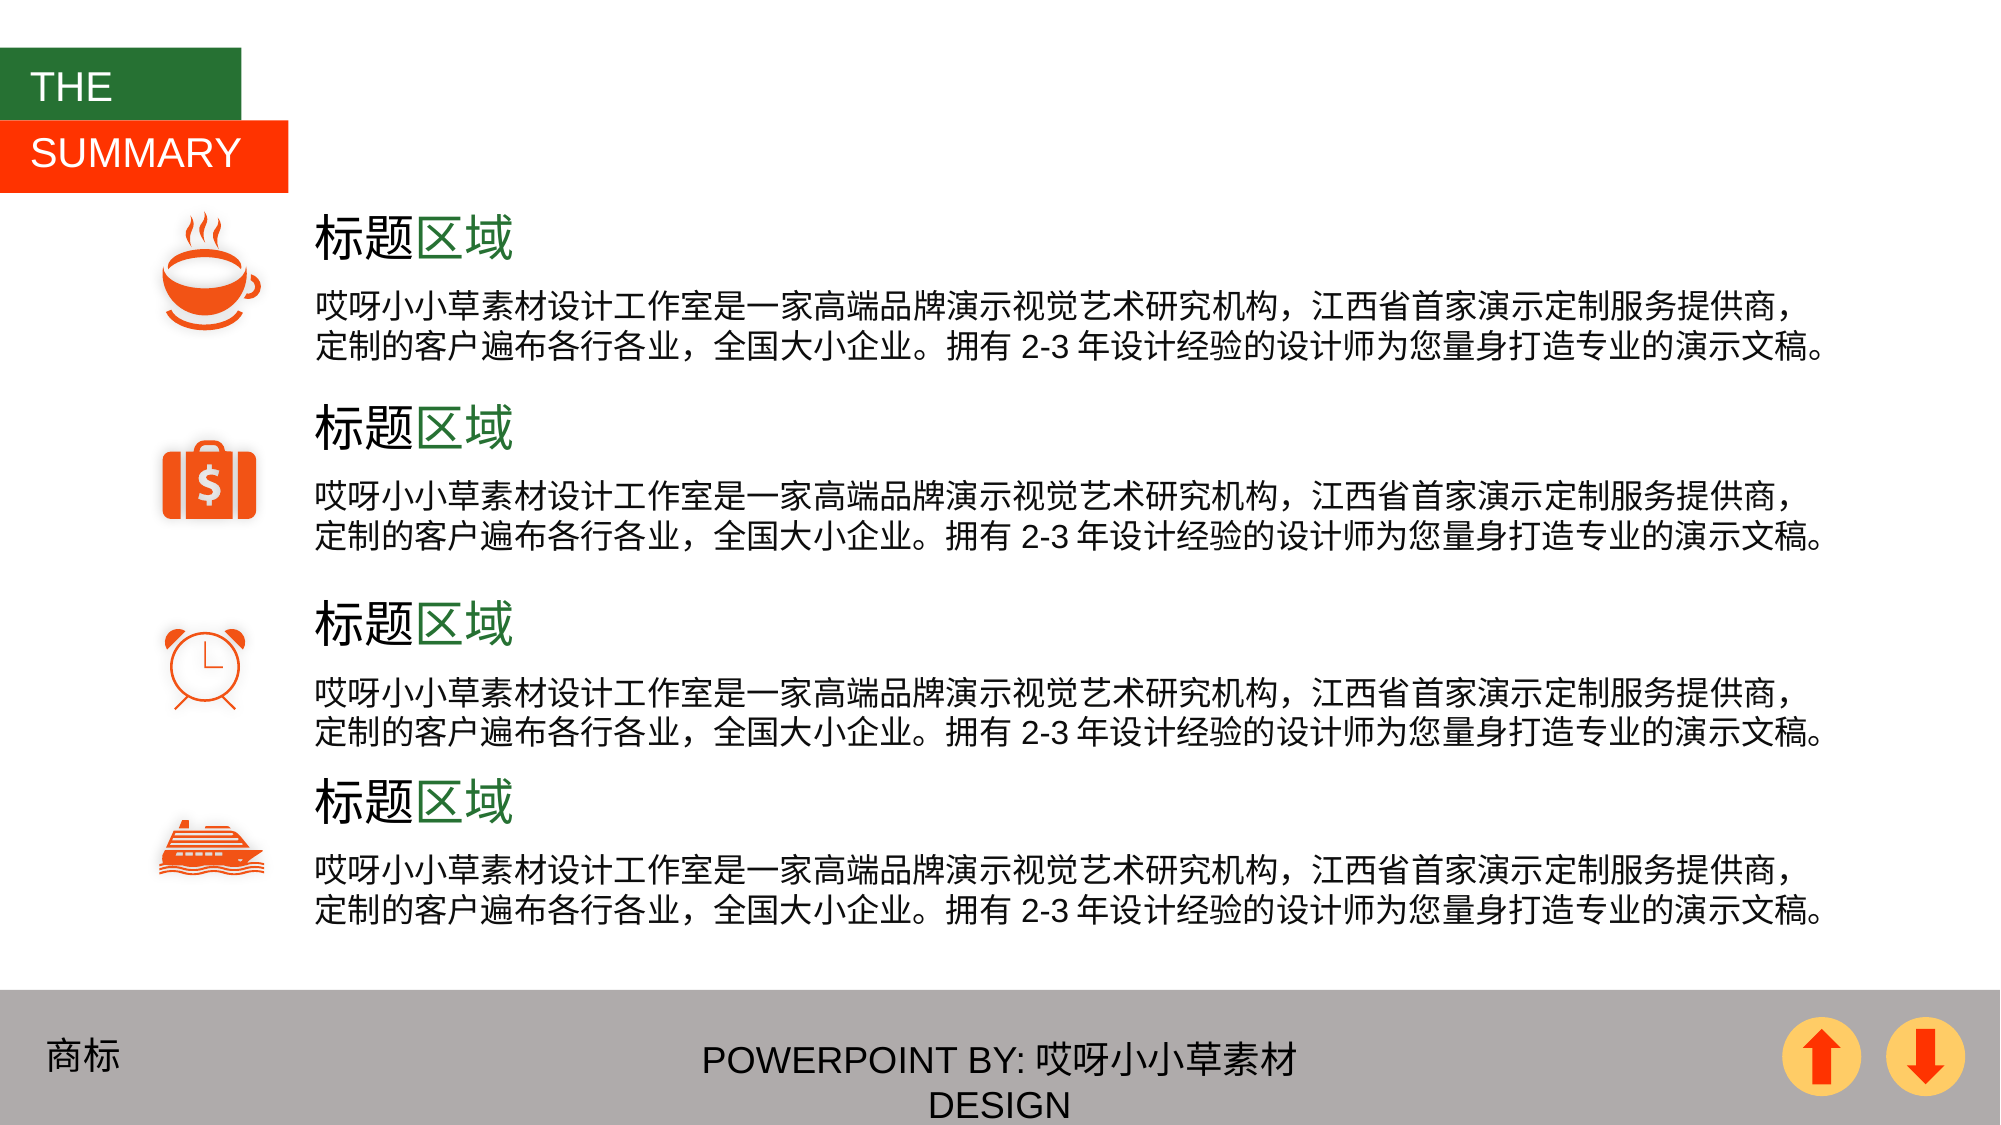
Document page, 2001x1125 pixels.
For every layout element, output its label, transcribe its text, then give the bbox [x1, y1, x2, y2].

text_box 标题区域 [299, 388, 535, 464]
text_box [162, 451, 181, 519]
text_box 哎呀小小草素材设计工作室是一家高端品牌演示视觉艺术研究机构，江西省首家演示定制服务提供商，定制的客户遍布各行各业，全国大小企业。拥有2-3年设计经验的设计师为您量身打造专业的演示文稿。 [299, 842, 1841, 937]
text_box 哎呀小小草素材设计工作室是一家高端品牌演示视觉艺术研究机构，江西省首家演示定制服务提供商，定制的客户遍布各行各业，全国大小企业。拥有2-3年设计经验的设计师为您量身打造专业的演示文稿。 [299, 467, 1841, 563]
text_box [185, 215, 194, 248]
text_box [199, 211, 208, 243]
text_box [167, 217, 242, 270]
text_box SUMMARY [15, 118, 315, 184]
text_box 标题区域 [299, 763, 535, 839]
text_box THE [15, 52, 142, 118]
text_box [159, 850, 265, 876]
text_box [237, 451, 257, 519]
text_box [162, 265, 247, 316]
text_box [185, 440, 233, 519]
text_box [166, 830, 250, 848]
text_box 标题区域 [299, 585, 535, 661]
text_box [178, 820, 189, 829]
text_box 哎呀小小草素材设计工作室是一家高端品牌演示视觉艺术研究机构，江西省首家演示定制服务提供商，定制的客户遍布各行各业，全国大小企业。拥有2-3年设计经验的设计师为您量身打造专业的演示文稿。 [300, 277, 1841, 373]
text_box 标题区域 [300, 198, 535, 274]
text_box 哎呀小小草素材设计工作室是一家高端品牌演示视觉艺术研究机构，江西省首家演示定制服务提供商，定制的客户遍布各行各业，全国大小企业。拥有2-3年设计经验的设计师为您量身打造专业的演示文稿。 [299, 664, 1841, 759]
text_box [243, 274, 261, 299]
text_box [163, 627, 247, 712]
text_box [165, 309, 243, 331]
